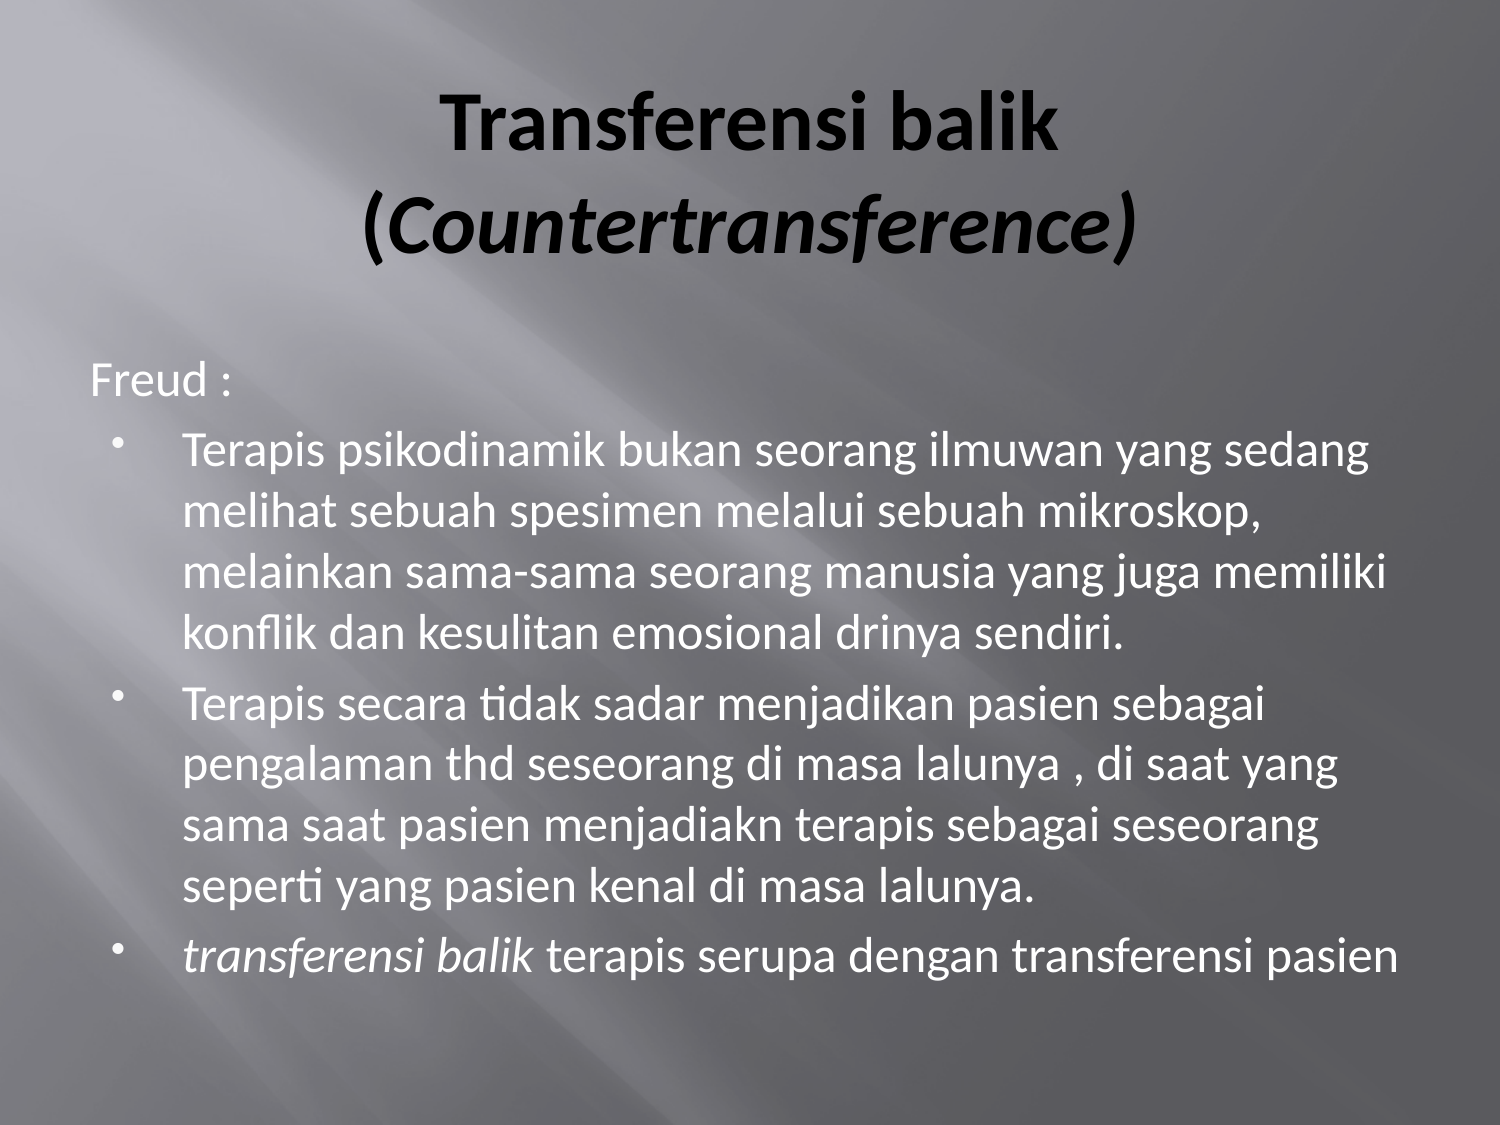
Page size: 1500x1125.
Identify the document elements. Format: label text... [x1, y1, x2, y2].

title Transferensi balik (Countertransference) [75, 45, 1425, 291]
list Freud : Terapis psikodinamik bukan seorang ilmuwan yang sedang melihat sebuah spesimen melalui sebuah mikroskop, melainkan sama-sama seorang manusia yang juga memiliki konflik dan kesulitan emosional drinya sendiri. Terapis secara tidak sadar menjadikan pasien sebagai pengalaman thd seseorang di masa lalunya , di saat yang sama saat pasien menjadiakn terapis sebagai seseorang seperti yang pasien kenal di masa lalunya. transferensi balik terapis serupa dengan transferensi pasien [75, 338, 1425, 1005]
